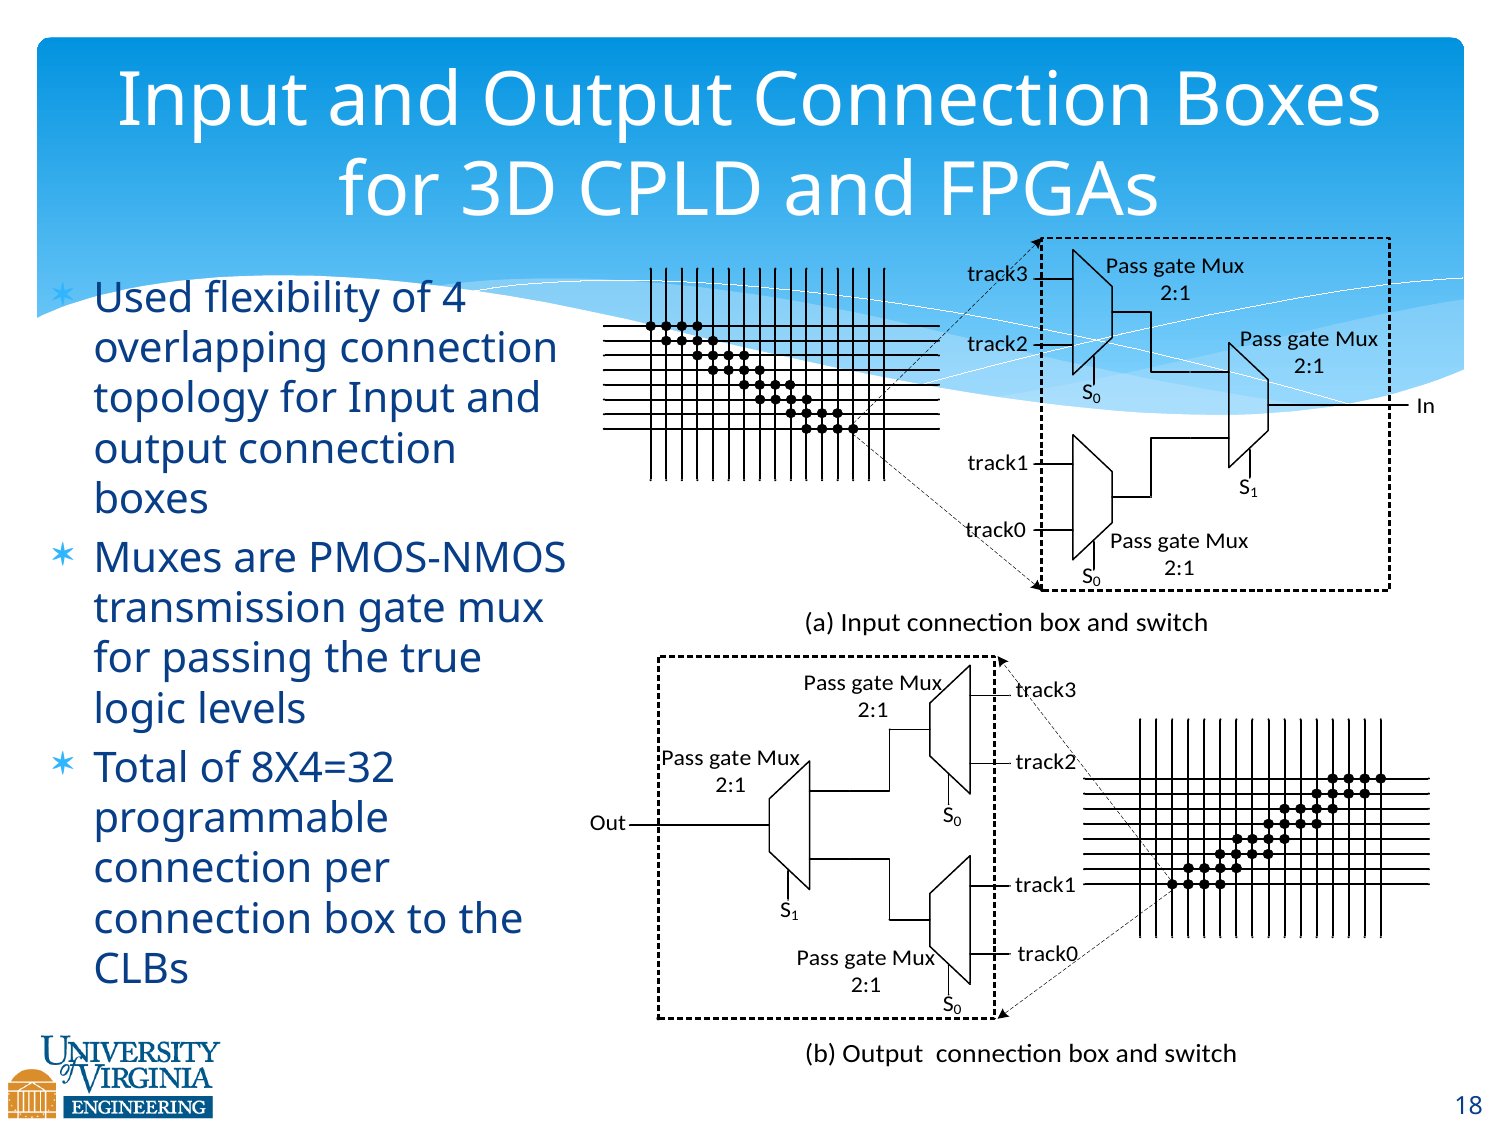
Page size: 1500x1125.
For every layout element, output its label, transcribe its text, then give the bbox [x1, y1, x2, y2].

picture [587, 234, 1438, 1073]
list Used flexibility of 4 overlapping connection topology for Input and output connection boxes Muxes are PMOS-NMOS transmission gate mux for passing the true logic levels Total of 8X4=32 programmable connection per connection box to the CLBs [37, 262, 581, 1005]
picture [0, 1030, 225, 1125]
slide_number 18 [1437, 1087, 1500, 1125]
title Input and Output Connection Boxes for 3D CPLD and FPGAs [75, 37, 1425, 243]
